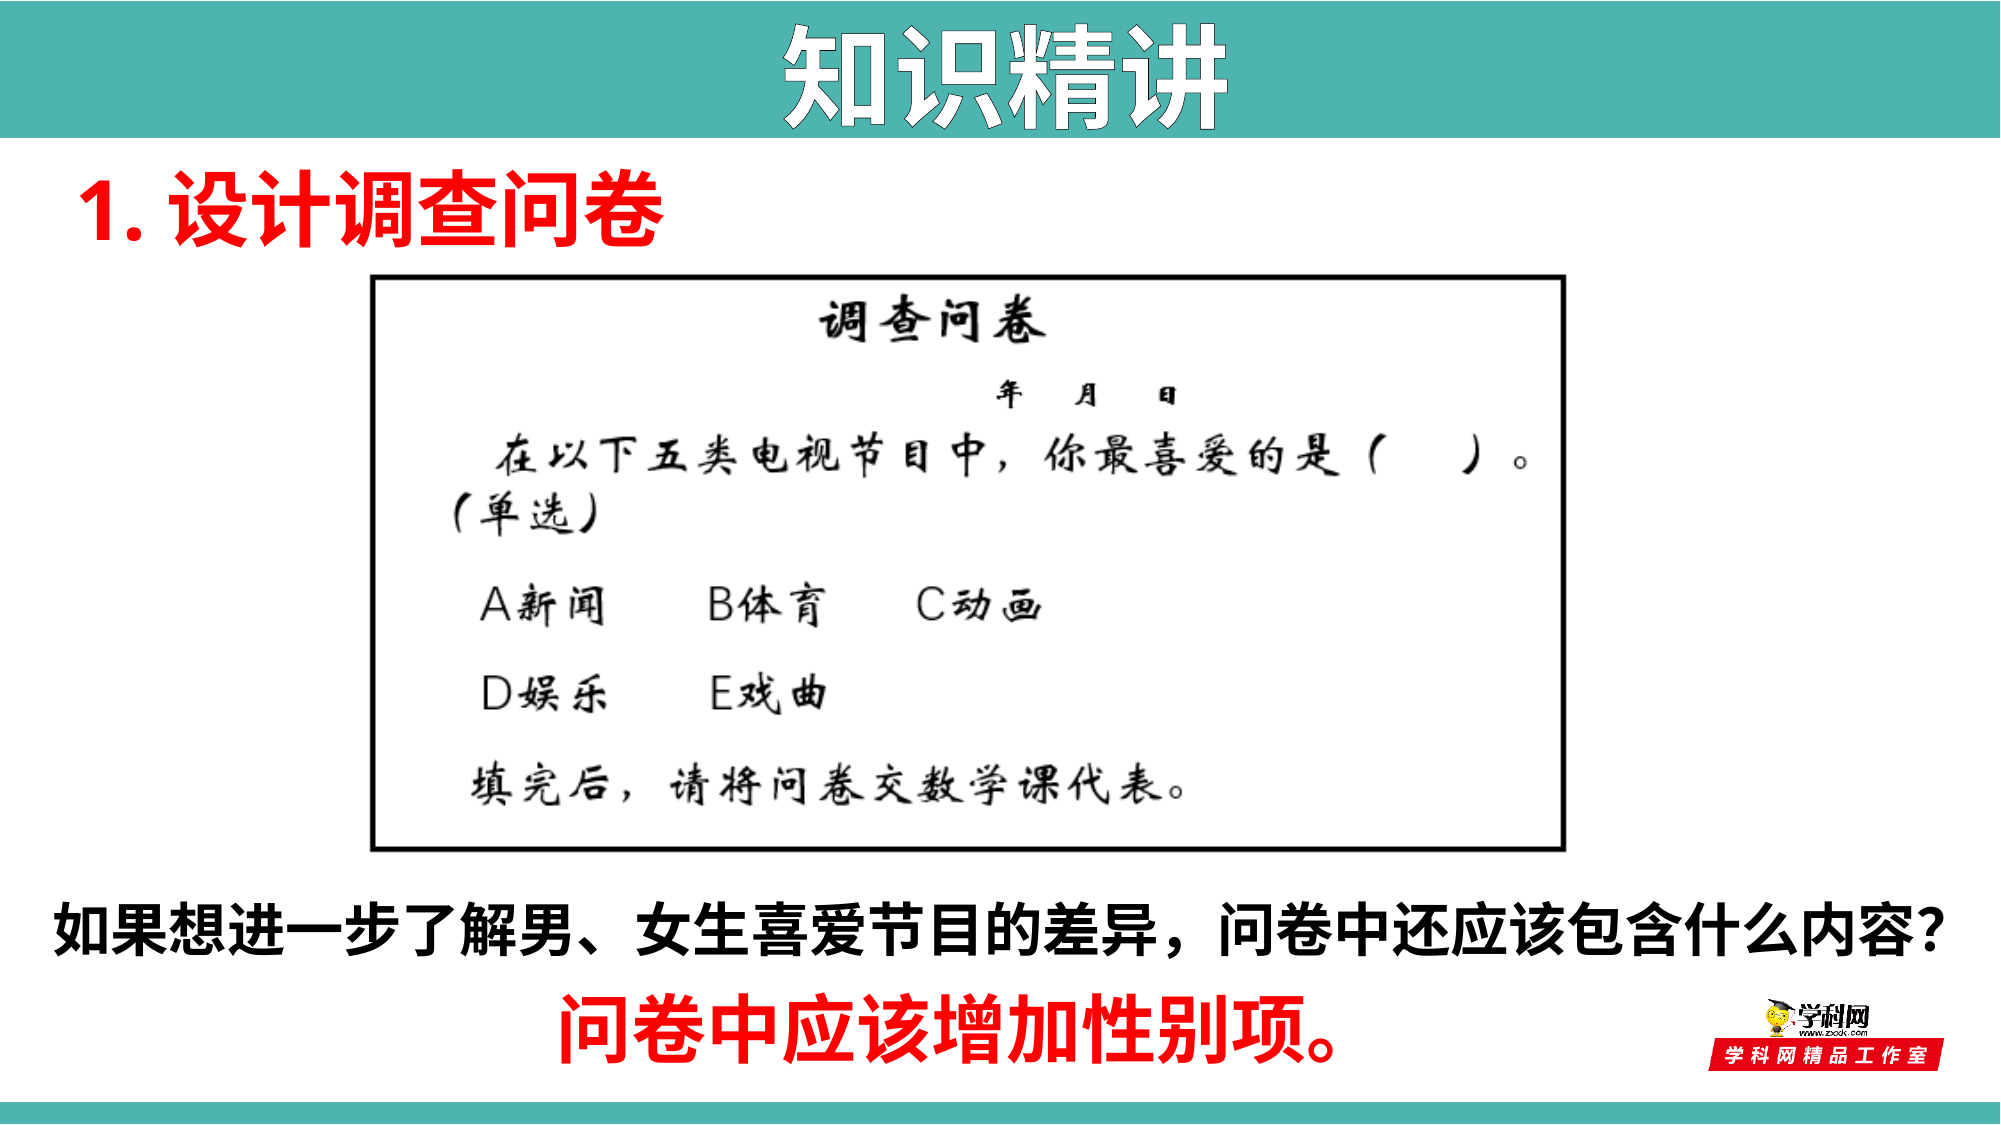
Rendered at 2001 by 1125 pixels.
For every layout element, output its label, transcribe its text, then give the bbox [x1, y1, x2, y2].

text_box 问卷中应该增加性别项。 [541, 974, 1396, 1080]
text_box 如果想进一步了解男、女生喜爱节目的差异，问卷中还应该包含什么内容？ [37, 886, 2000, 1041]
picture [0, 1, 2001, 1124]
text_box 1.设计调查问卷 [60, 149, 711, 265]
text_box 知识精讲 [765, 0, 1247, 150]
